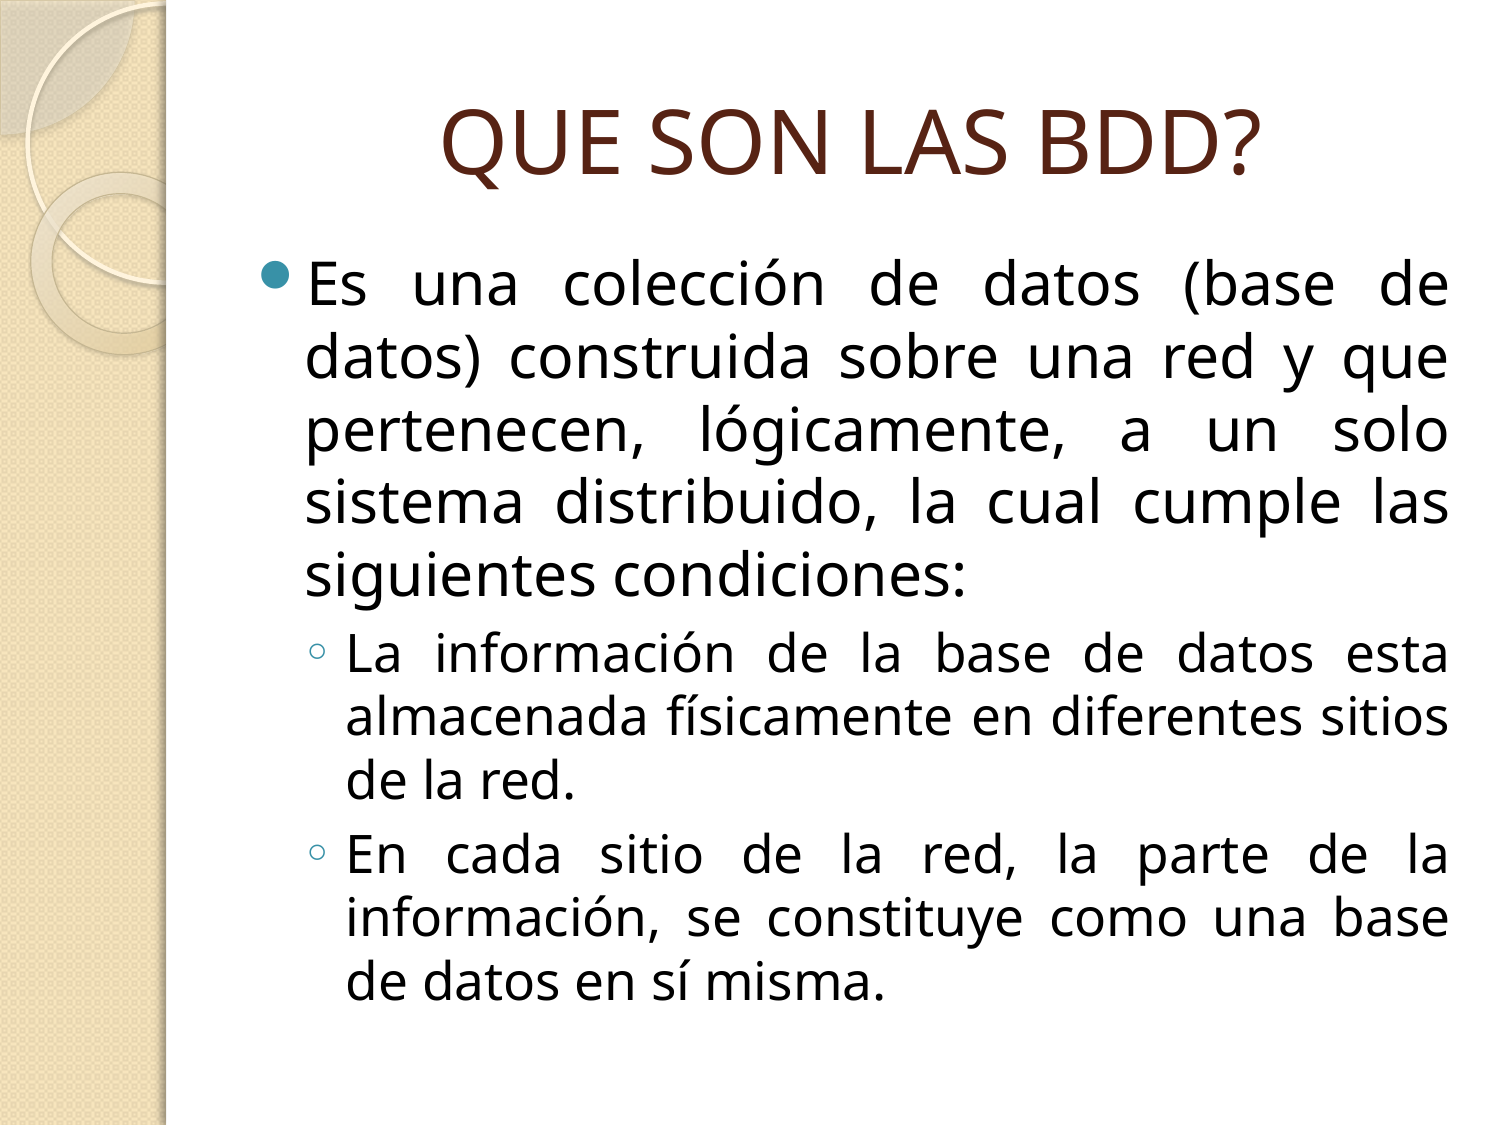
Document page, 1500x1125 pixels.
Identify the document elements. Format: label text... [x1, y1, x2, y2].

list Es una colección de datos (base de datos) construida sobre una red y que pertenecen, lógicamente, a un solo sistema distribuido, la cual cumple las siguientes condiciones: La información de la base de datos esta almacenada físicamente en diferentes sitios de la red. En cada sitio de la red, la parte de la información, se constituye como una base de datos en sí misma. [235, 237, 1466, 1025]
title QUE SON LAS BDD? [235, 45, 1466, 233]
